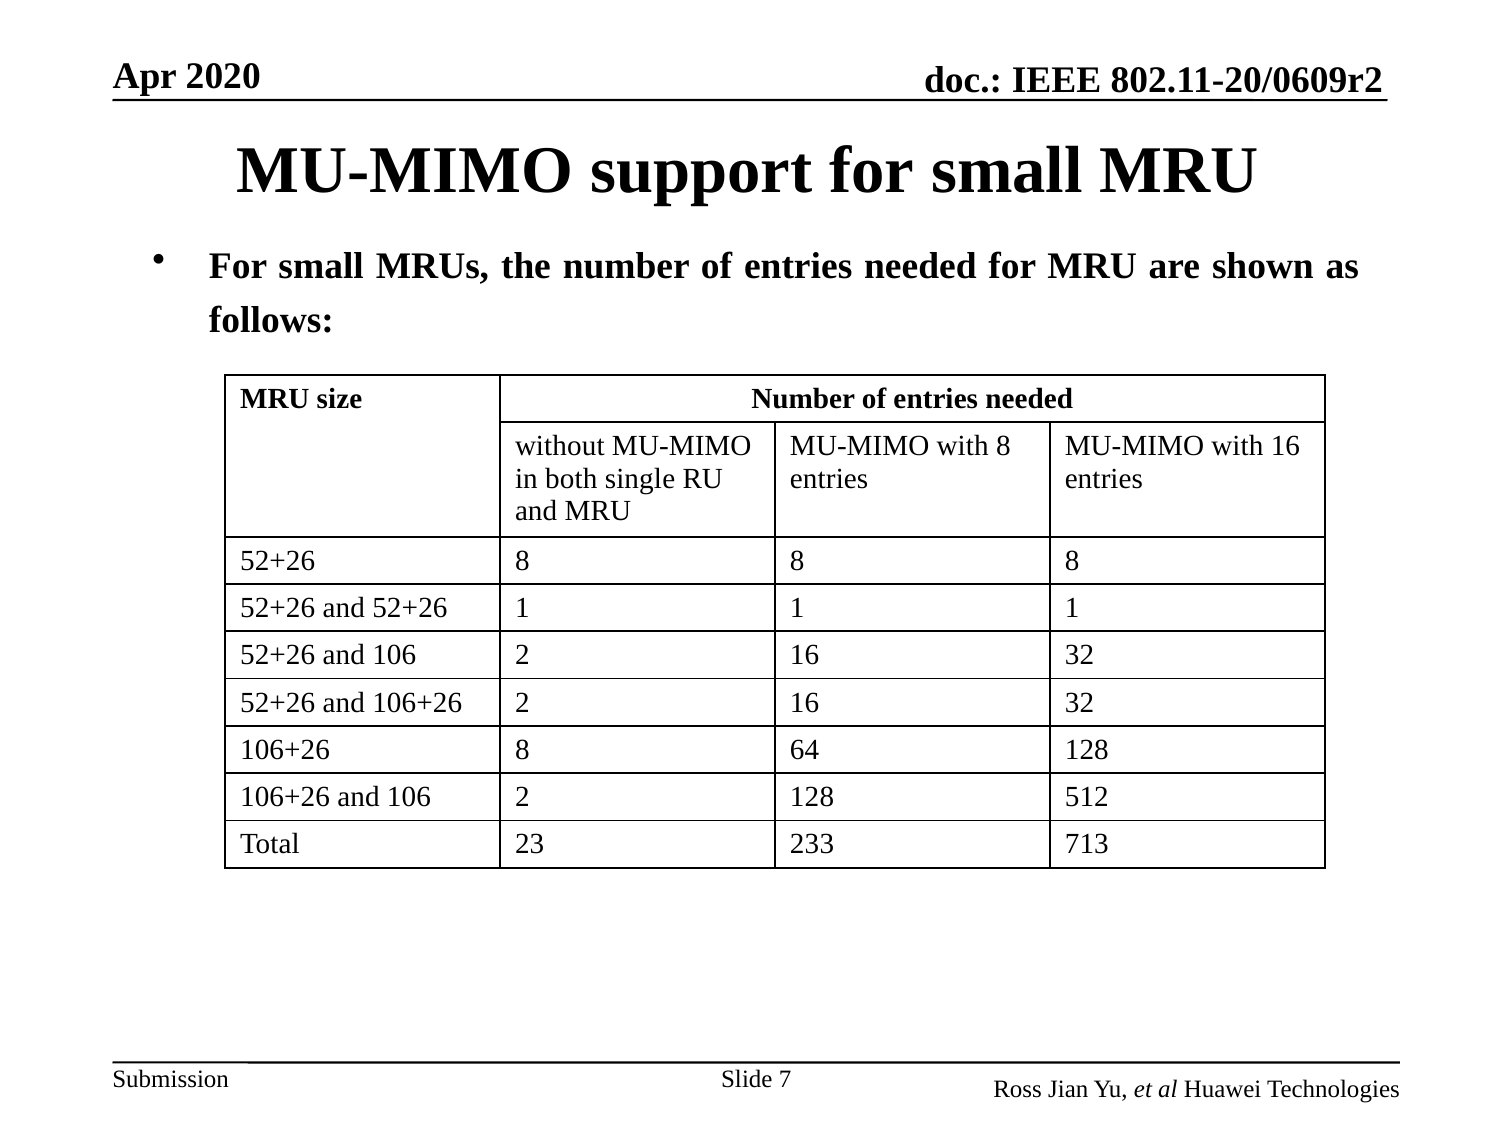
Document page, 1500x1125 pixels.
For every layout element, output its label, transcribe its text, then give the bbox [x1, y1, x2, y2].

table_cell 2 [501, 679, 774, 725]
slide_number Slide 7 [712, 1061, 800, 1093]
table_header MRU size [226, 376, 499, 536]
table_cell 64 [776, 727, 1049, 772]
table_cell 8 [1051, 538, 1324, 583]
table_cell 8 [776, 538, 1049, 583]
table_header Number of entries needed [501, 376, 1324, 421]
table_cell 8 [501, 538, 774, 583]
table_cell MU-MIMO with 16 entries [1051, 423, 1324, 536]
table_cell 512 [1051, 774, 1324, 820]
table_cell 713 [1051, 821, 1324, 867]
table_cell 106+26 and 106 [226, 774, 499, 820]
table_cell 8 [501, 727, 774, 772]
table_cell 128 [776, 774, 1049, 820]
table_cell 1 [501, 585, 774, 630]
table_cell 52+26 and 106+26 [226, 679, 499, 725]
table_cell 2 [501, 774, 774, 820]
table_cell 52+26 [226, 538, 499, 583]
table_cell 23 [501, 821, 774, 867]
table_cell 1 [1051, 585, 1324, 630]
table_cell 2 [501, 632, 774, 678]
table_cell 106+26 [226, 727, 499, 772]
title MU-MIMO support for small MRU [99, 121, 1413, 210]
table_cell Total [226, 821, 499, 867]
table_cell 52+26 and 52+26 [226, 585, 499, 630]
table_cell 32 [1051, 632, 1324, 678]
table_cell 1 [776, 585, 1049, 630]
table_cell 128 [1051, 727, 1324, 772]
table_cell 32 [1051, 679, 1324, 725]
table_cell MU-MIMO with 8 entries [776, 423, 1049, 536]
table_cell 233 [776, 821, 1049, 867]
table_cell without MU-MIMO in both single RU and MRU [501, 423, 774, 536]
table_cell 16 [776, 679, 1049, 725]
list For small MRUs, the number of entries needed for MRU are shown as follows: [137, 224, 1376, 338]
table_cell 16 [776, 632, 1049, 678]
table_cell 52+26 and 106 [226, 632, 499, 678]
